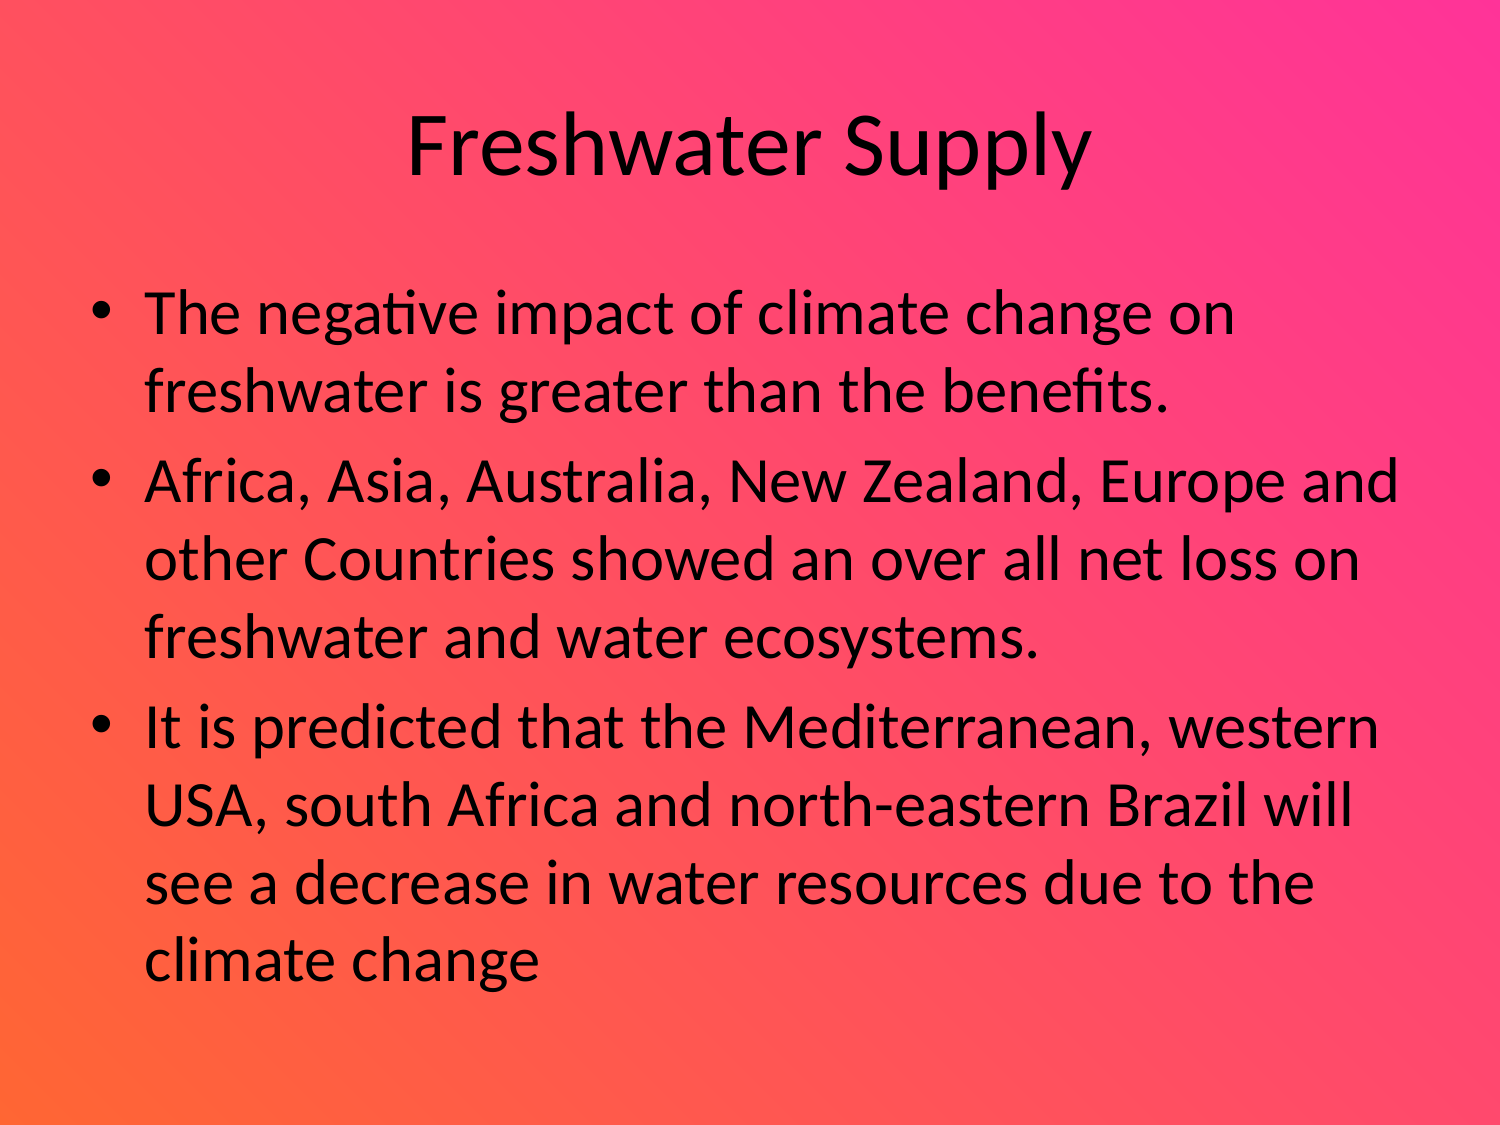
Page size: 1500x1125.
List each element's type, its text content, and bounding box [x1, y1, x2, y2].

list The negative impact of climate change on freshwater is greater than the benefits. Africa, Asia, Australia, New Zealand, Europe and other Countries showed an over all net loss on freshwater and water ecosystems. It is predicted that the Mediterranean, western USA, south Africa and north-eastern Brazil will see a decrease in water resources due to the climate change [75, 262, 1425, 1005]
title Freshwater Supply [75, 45, 1425, 233]
